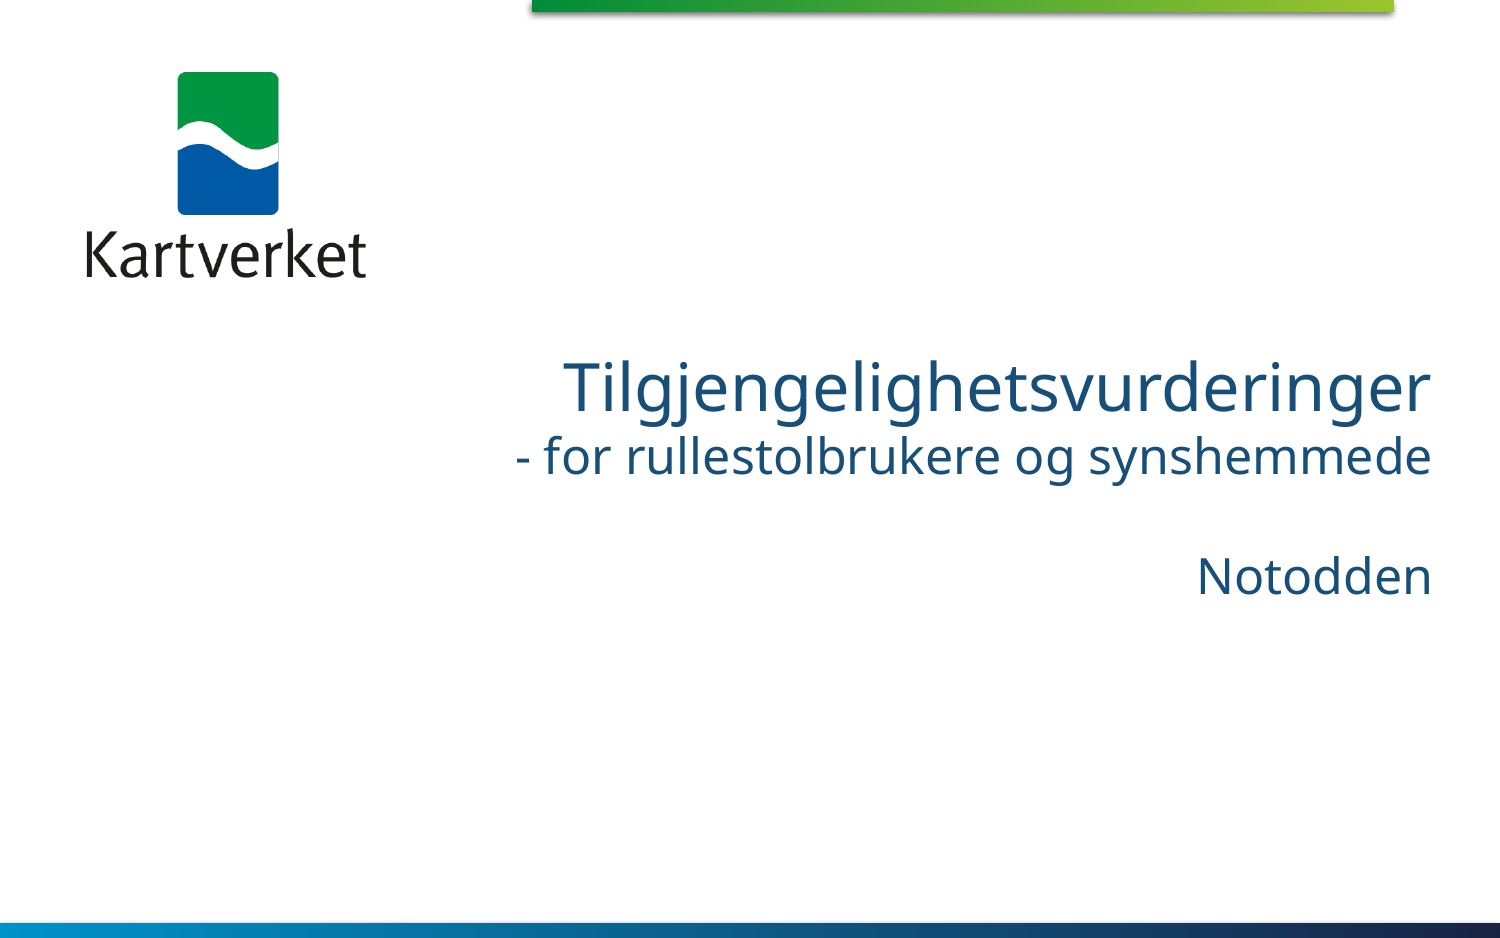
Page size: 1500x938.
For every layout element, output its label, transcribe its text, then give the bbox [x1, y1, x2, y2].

text_box Tilgjengelighetsvurderinger - for rullestolbrukere og synshemmede Notodden [66, 337, 1449, 613]
